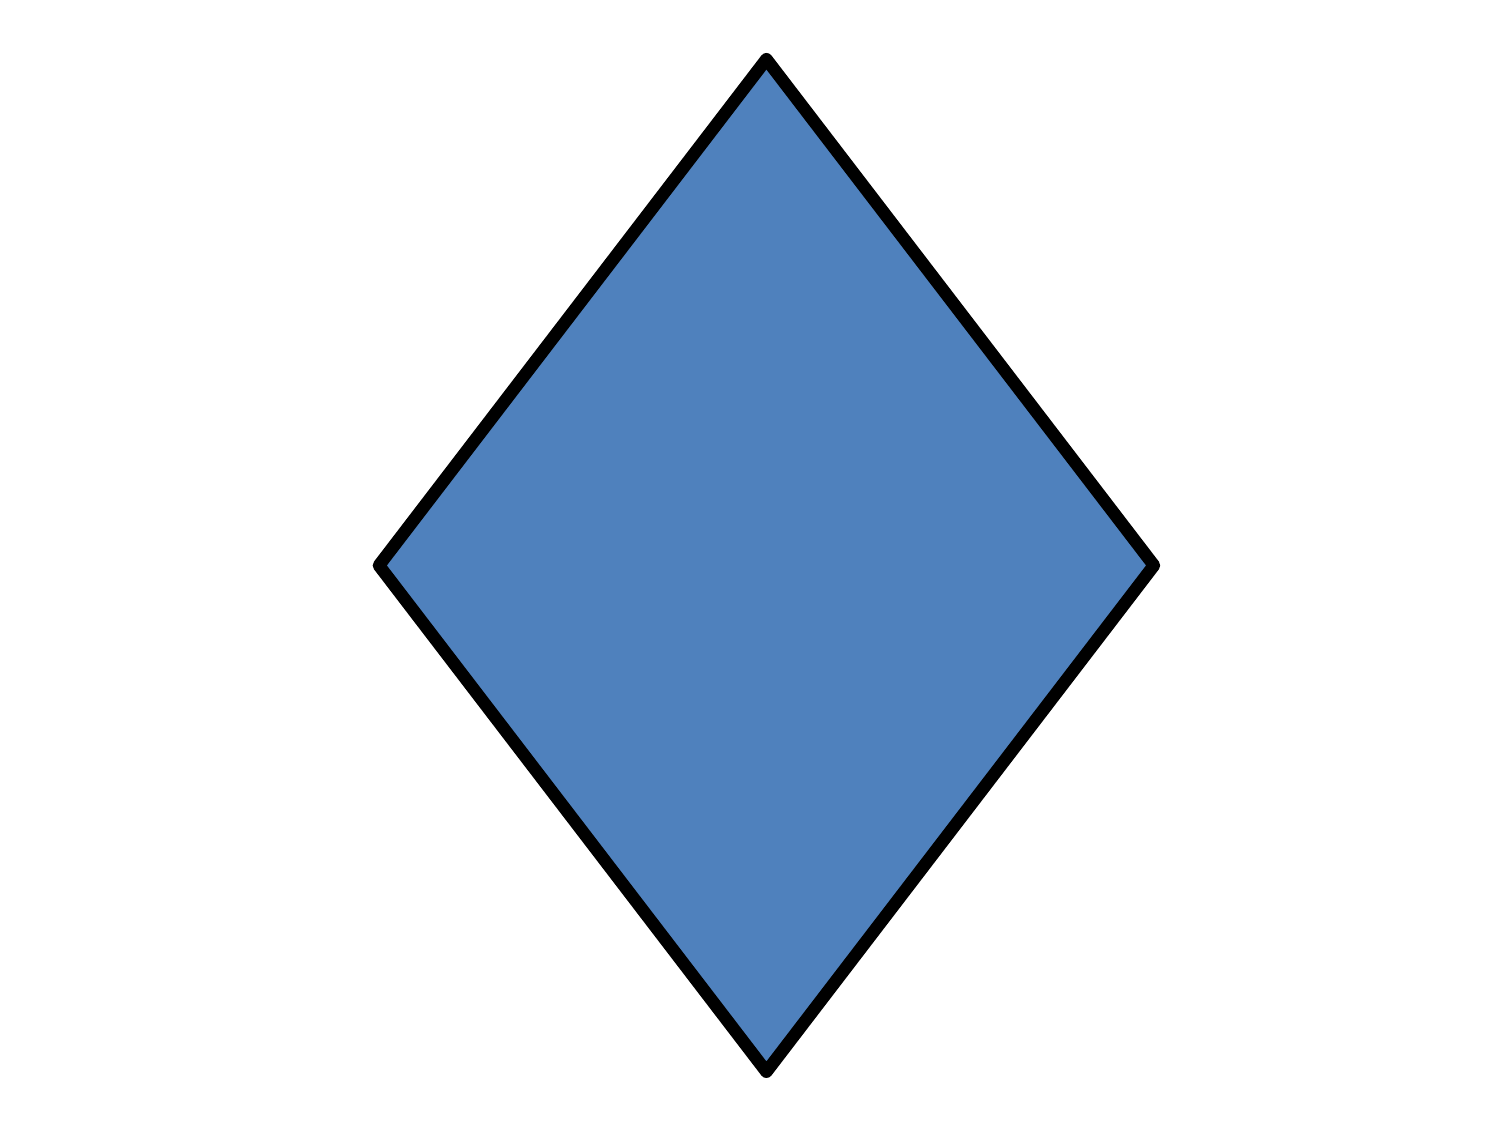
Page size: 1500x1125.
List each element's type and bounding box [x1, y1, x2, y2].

text_box [377, 57, 1156, 1074]
